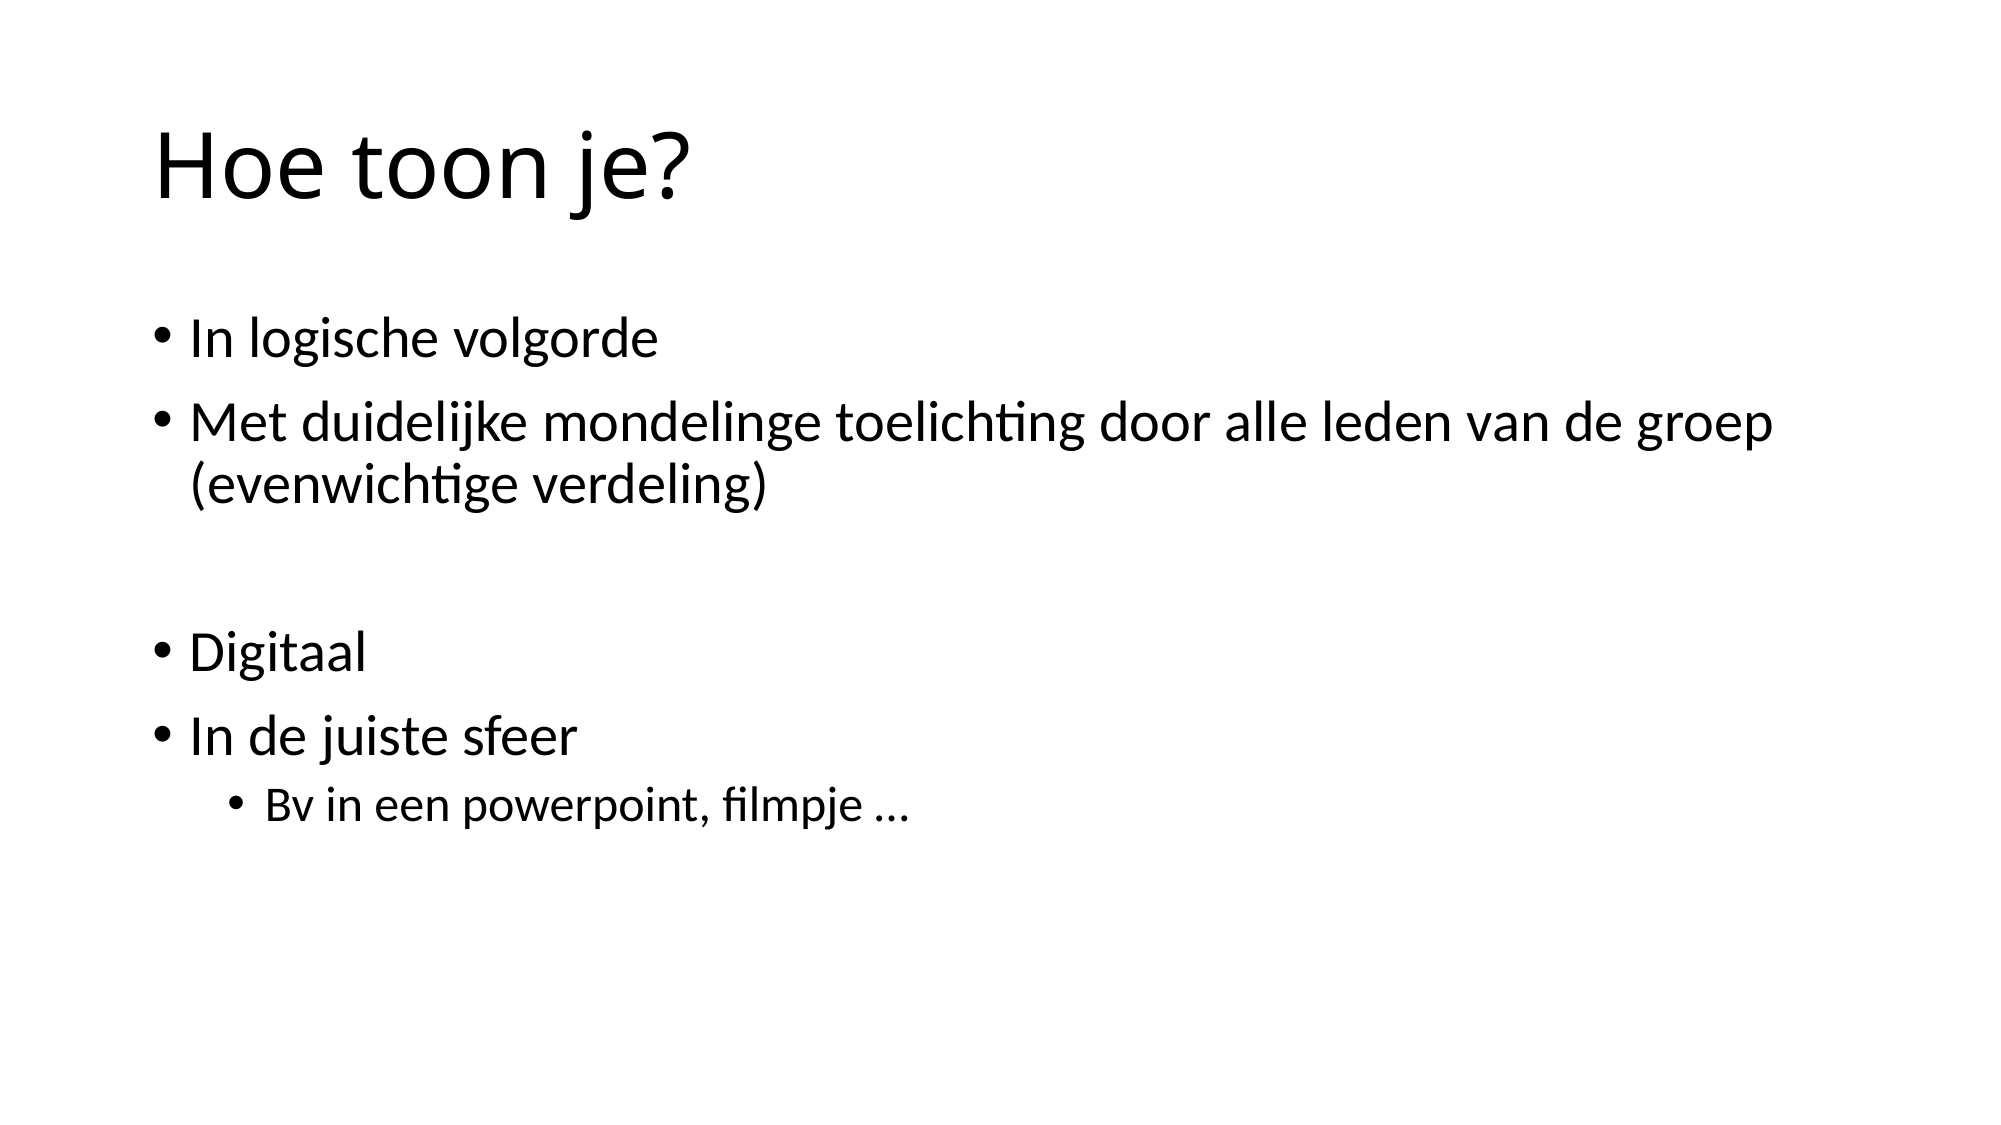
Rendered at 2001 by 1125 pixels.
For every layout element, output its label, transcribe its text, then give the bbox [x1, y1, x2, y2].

list In logische volgorde Met duidelijke mondelinge toelichting door alle leden van de groep (evenwichtige verdeling) Digitaal In de juiste sfeer Bv in een powerpoint, filmpje … [137, 299, 1863, 1014]
title Hoe toon je? [137, 59, 1863, 278]
